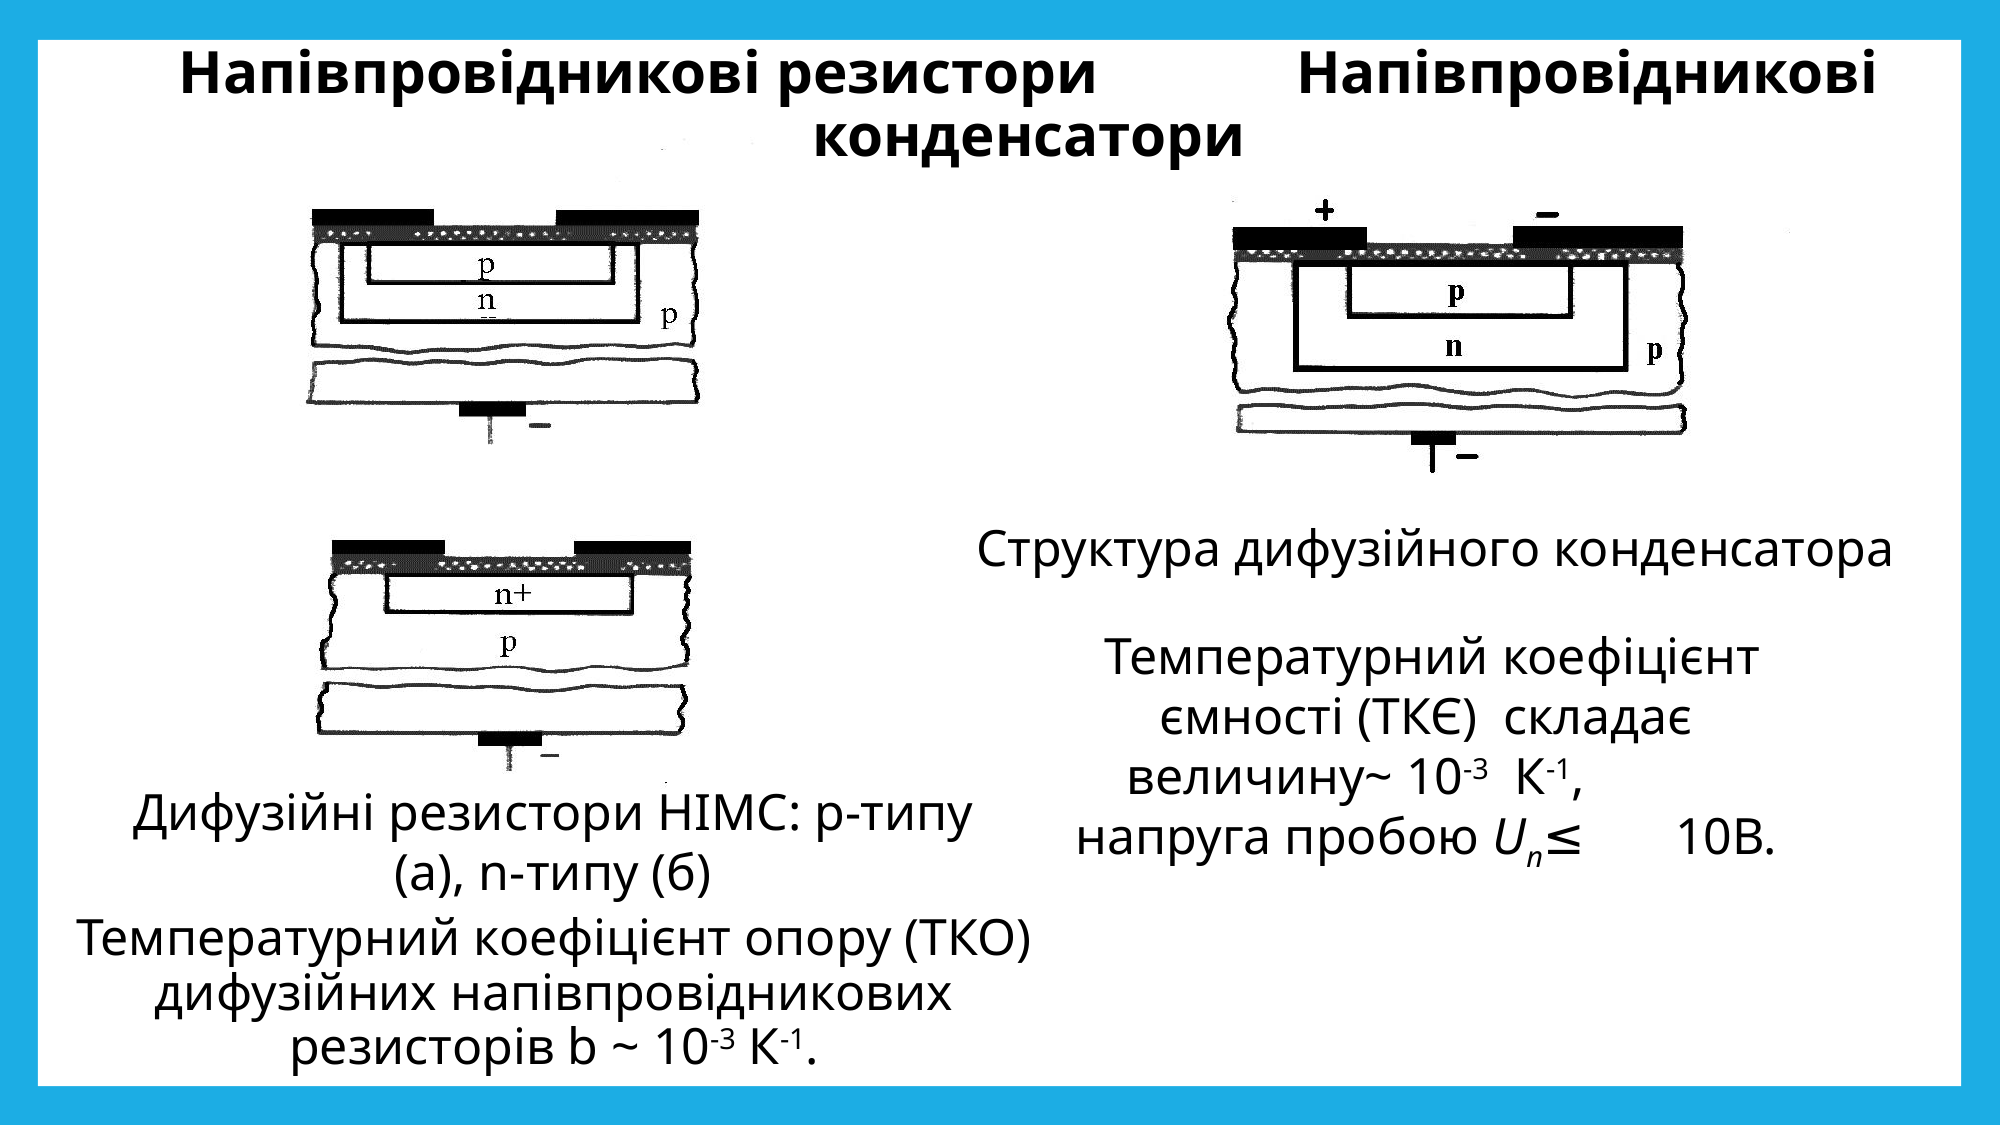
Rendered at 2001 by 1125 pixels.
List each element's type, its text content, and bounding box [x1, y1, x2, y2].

text_box Дифузійні резистори НІМС: р-типу (а), n-типу (б) [0, 772, 1005, 988]
title Напівпровідникові резистори Напівпровідникові конденсатори [80, 52, 1978, 166]
picture [1215, 195, 1790, 498]
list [254, 136, 755, 800]
text_box Температурний коефіцієнт ємності (ТКЄ) складає величину~ 10-3 К-1, напруга пробою Uп≤ 10В. [1028, 617, 1824, 881]
text_box Структура дифузійного конденсатора [759, 512, 2000, 586]
text_box Температурний коефіцієнт опору (ТКО) дифузійних напівпровідникових резисторів b ~ 10-3 К-1. [54, 904, 1055, 1084]
